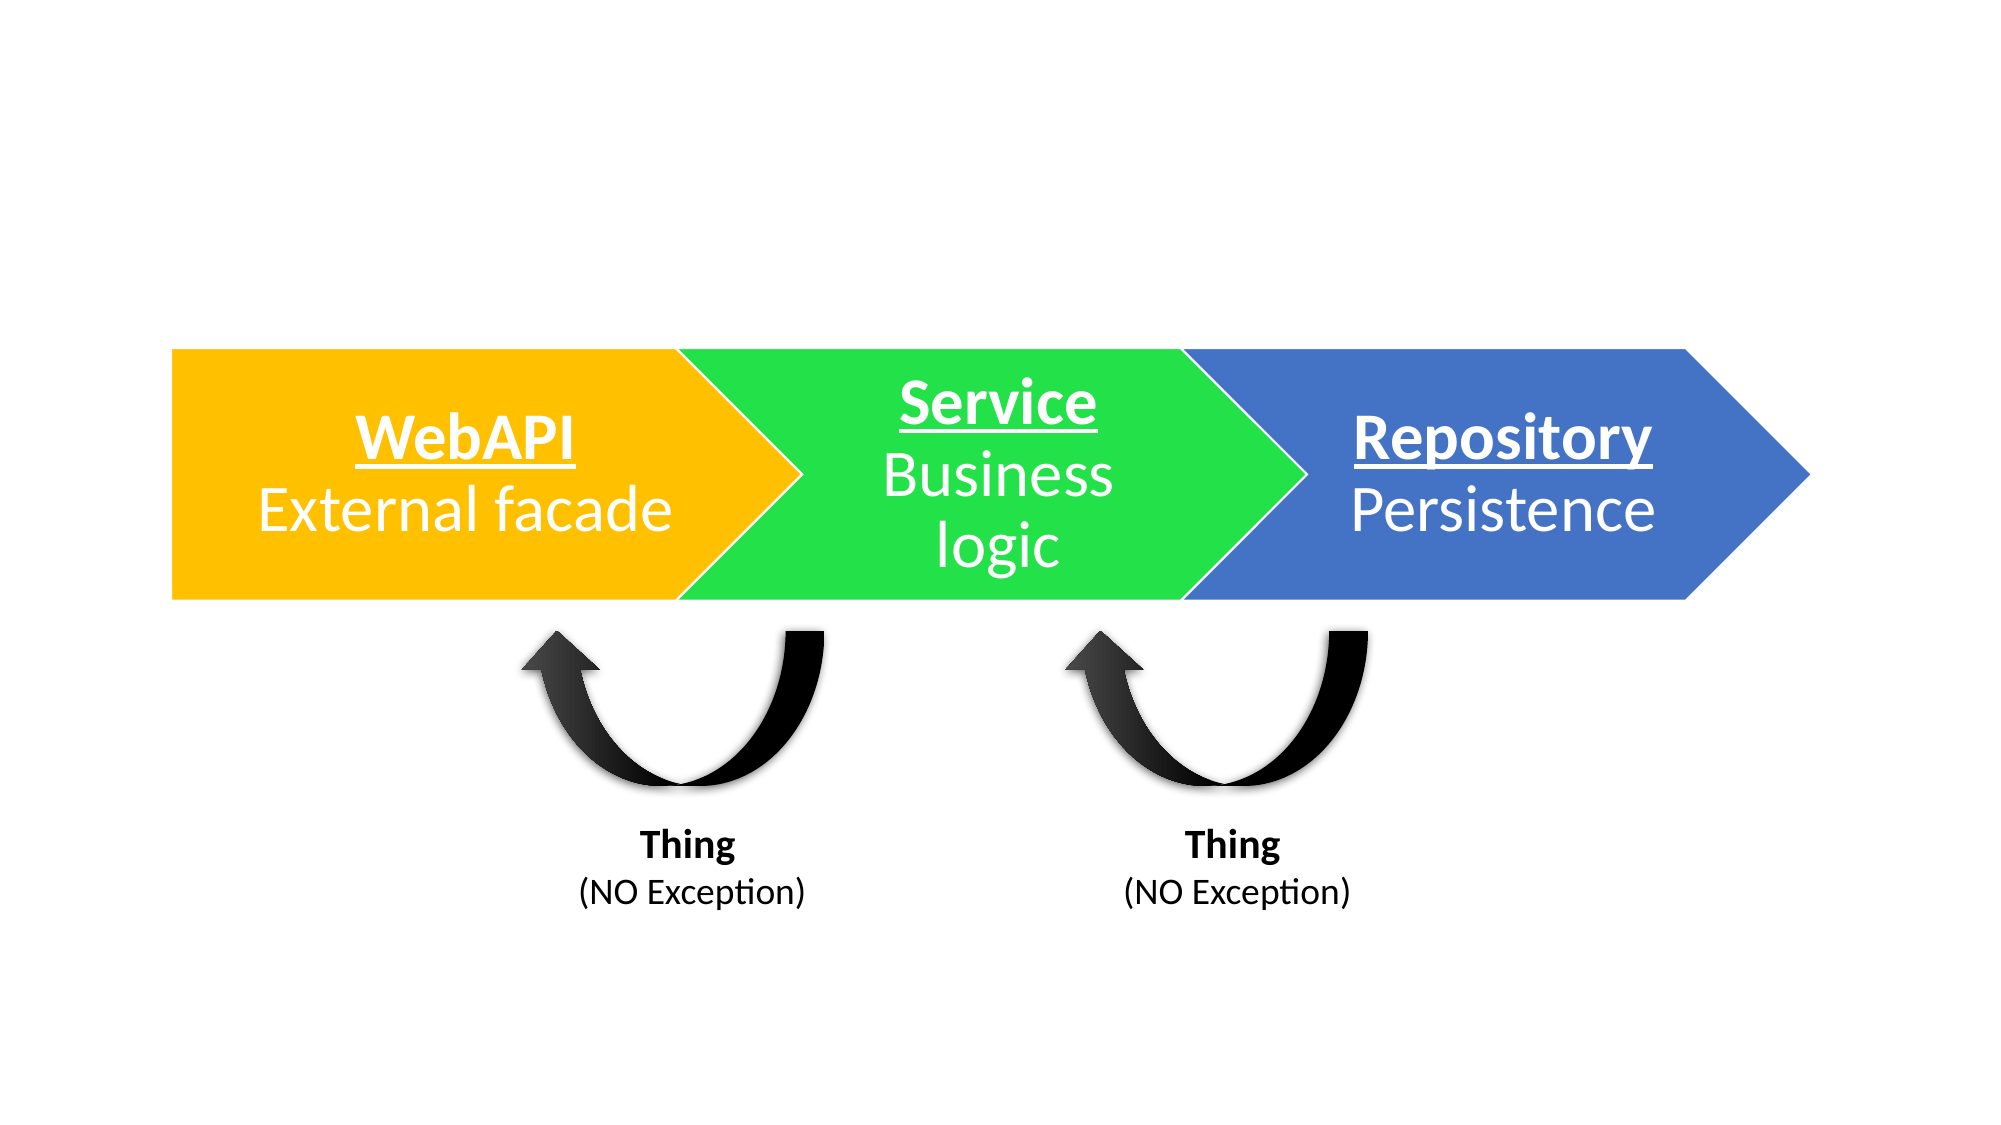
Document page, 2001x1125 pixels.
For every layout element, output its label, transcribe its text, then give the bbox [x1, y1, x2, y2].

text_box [170, 162, 1813, 786]
text_box Thing (NO Exception) [563, 809, 822, 920]
text_box Thing (NO Exception) [1108, 809, 1367, 920]
